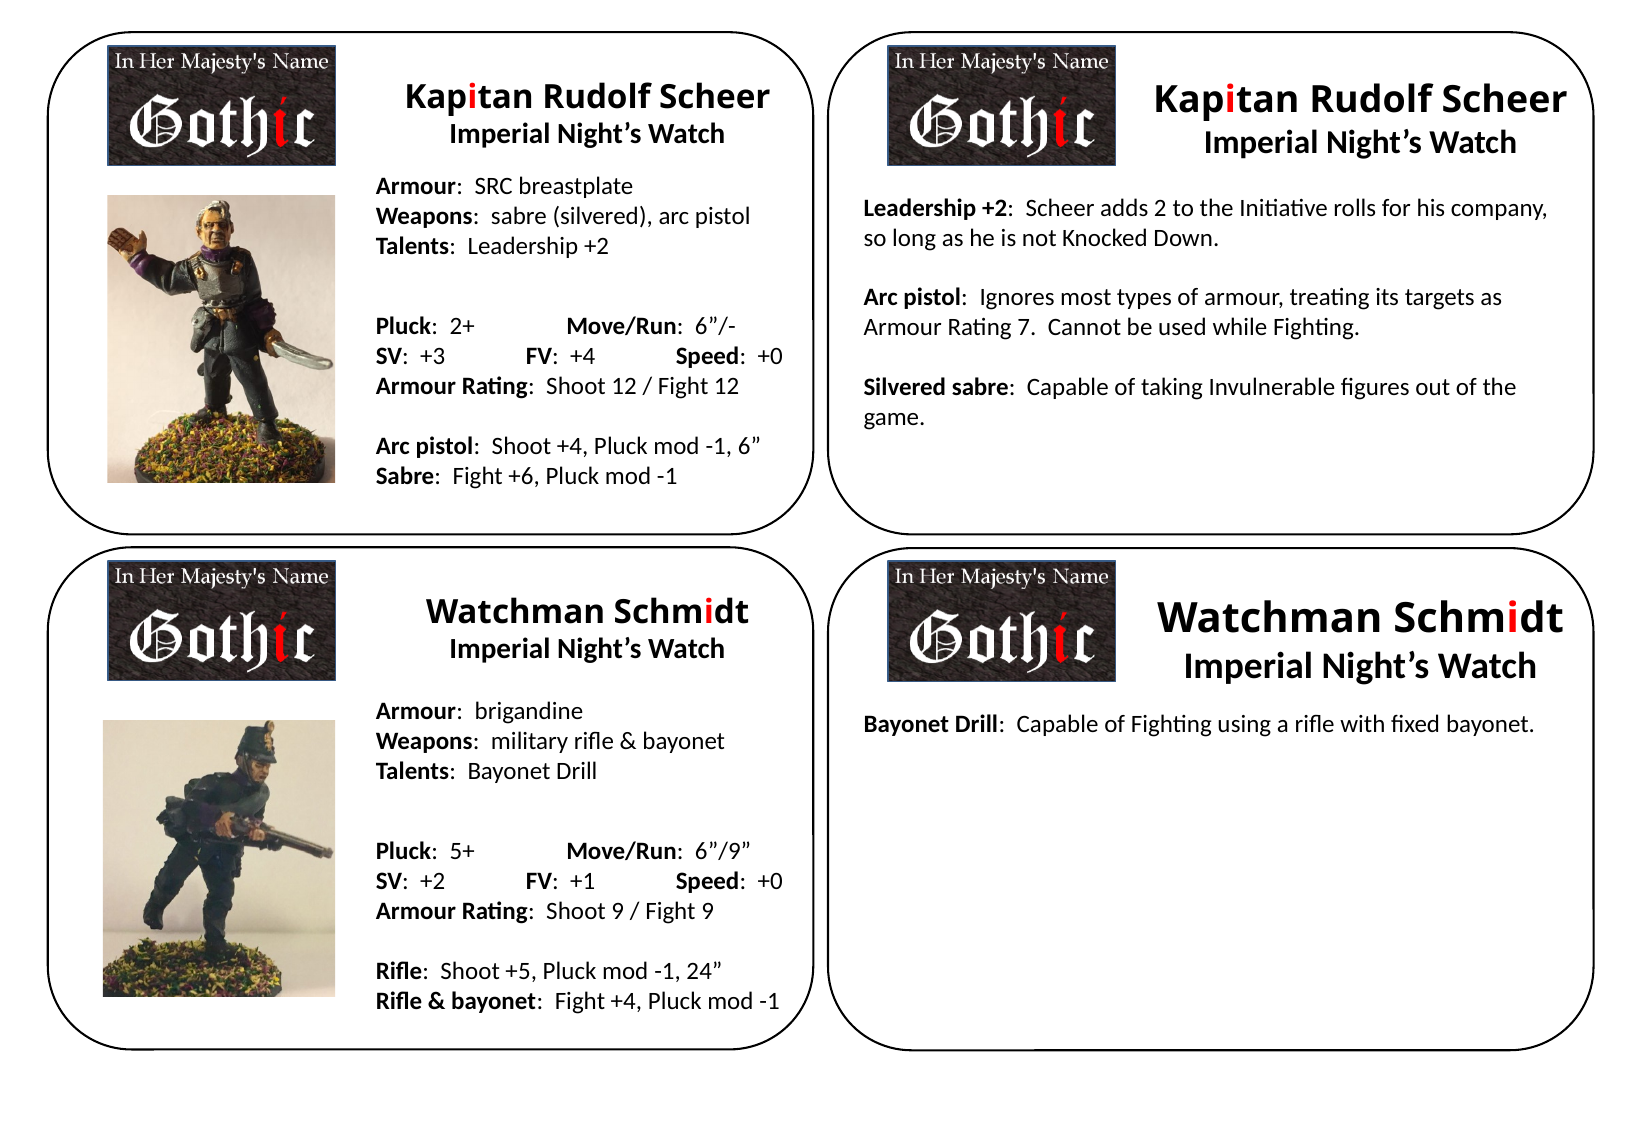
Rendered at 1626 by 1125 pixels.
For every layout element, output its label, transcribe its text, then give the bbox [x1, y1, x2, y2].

text_box [46, 546, 815, 1051]
picture [887, 45, 1116, 166]
text_box [46, 31, 815, 536]
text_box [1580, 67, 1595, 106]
picture [107, 560, 336, 681]
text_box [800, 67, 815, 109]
text_box [826, 547, 1595, 1052]
picture [887, 560, 1116, 682]
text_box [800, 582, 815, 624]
picture [107, 45, 336, 166]
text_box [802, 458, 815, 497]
picture [102, 720, 336, 997]
text_box Leadership +2: Scheer adds 2 to the Initiative rolls for his company, so long as he is not Knocked Down. Arc pistol: Ignores most types of armour, treating its targets as Armour Rating 7. Cannot be used while Fighting. Silvered sabre: Capable of taking Invulnerable figures out of the game. [848, 183, 1577, 438]
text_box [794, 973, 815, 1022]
picture [107, 195, 336, 483]
text_box [826, 31, 1595, 536]
text_box Bayonet Drill: Capable of Fighting using a rifle with fixed bayonet. [848, 699, 1577, 745]
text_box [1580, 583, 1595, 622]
